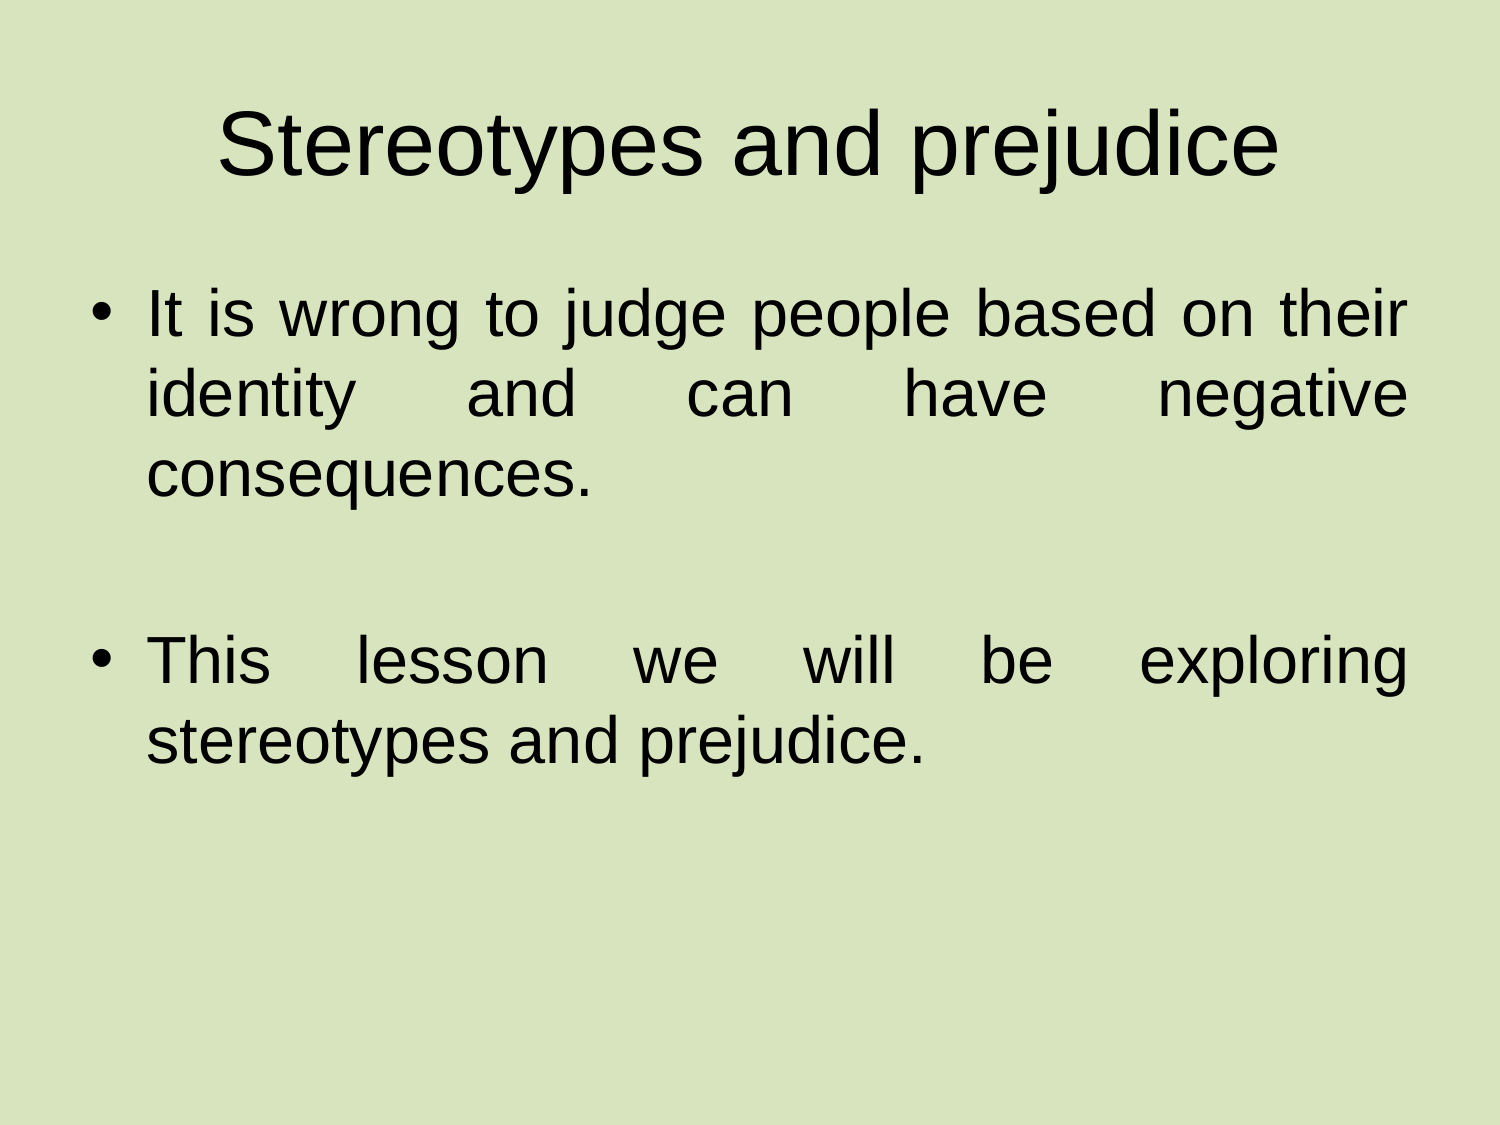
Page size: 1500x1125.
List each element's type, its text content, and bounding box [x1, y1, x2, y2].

list It is wrong to judge people based on their identity and can have negative consequences. This lesson we will be exploring stereotypes and prejudice. [75, 262, 1425, 1005]
title Stereotypes and prejudice [75, 45, 1425, 233]
